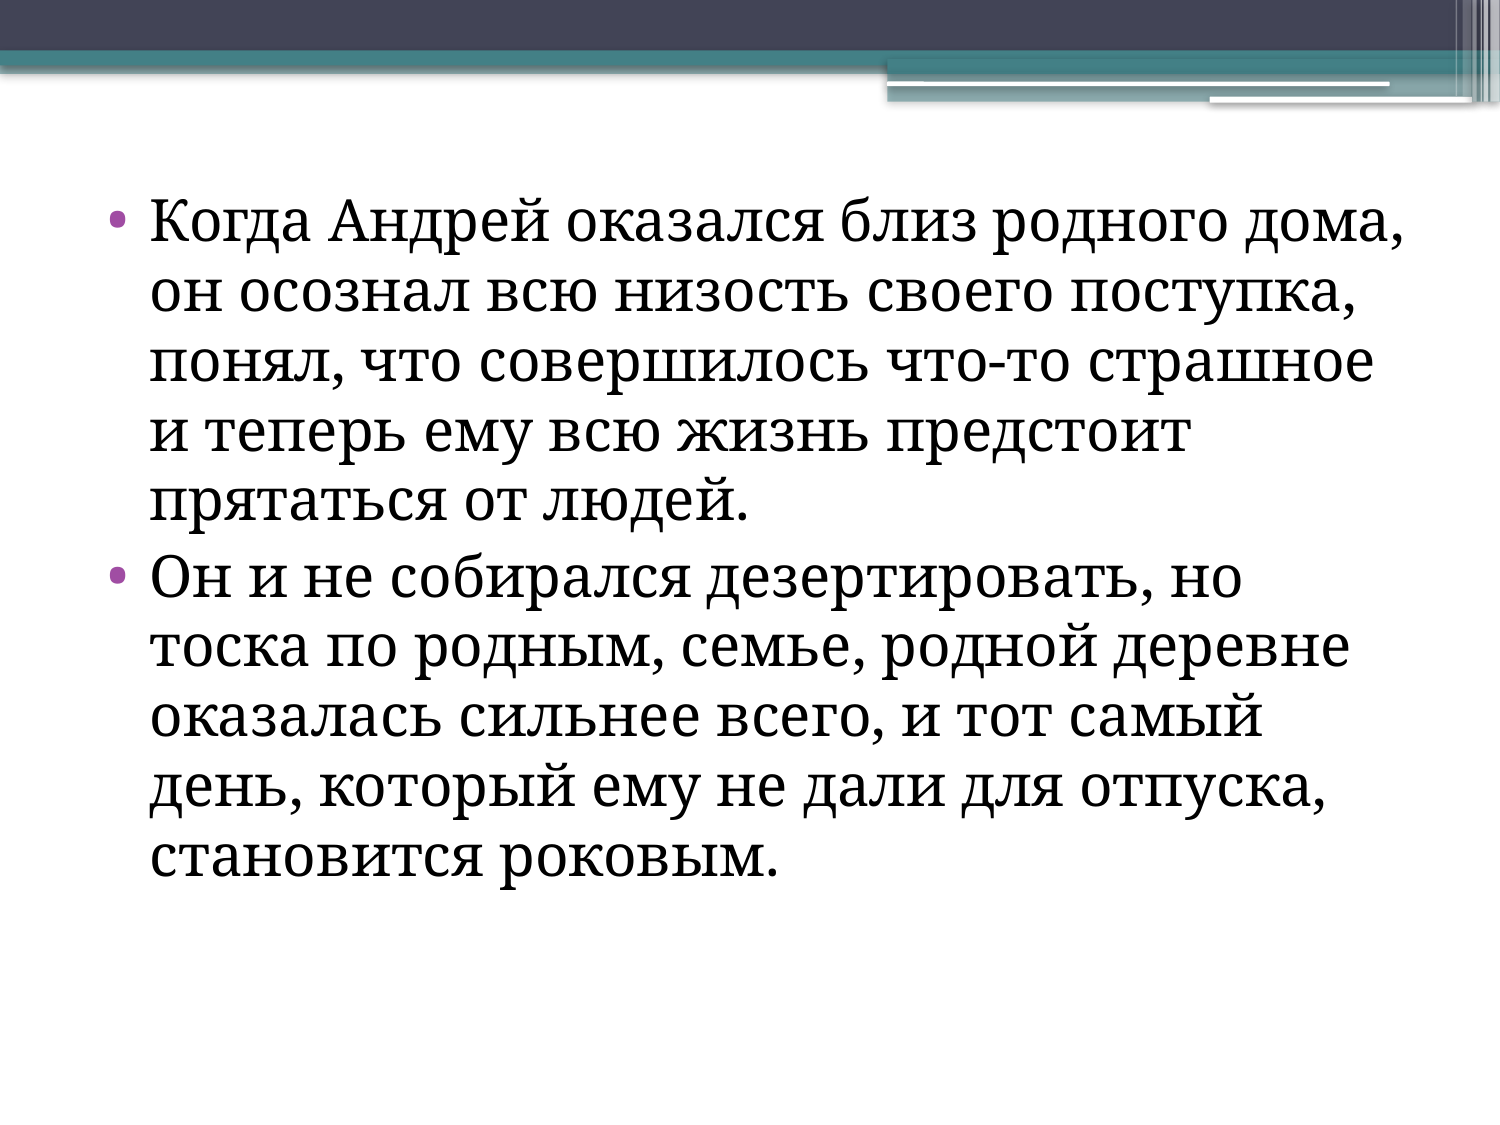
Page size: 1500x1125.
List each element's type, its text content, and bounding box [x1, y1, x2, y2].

list Когда Андрей оказался близ родного дома, он осознал всю низость своего поступка, понял, что совершилось что-то страшное и теперь ему всю жизнь предстоит прятаться от людей. Он и не собирался дезертировать, но тоска по родным, семье, родной деревне оказалась сильнее всего, и тот самый день, который ему не дали для отпуска, становится роковым. [75, 175, 1425, 1102]
